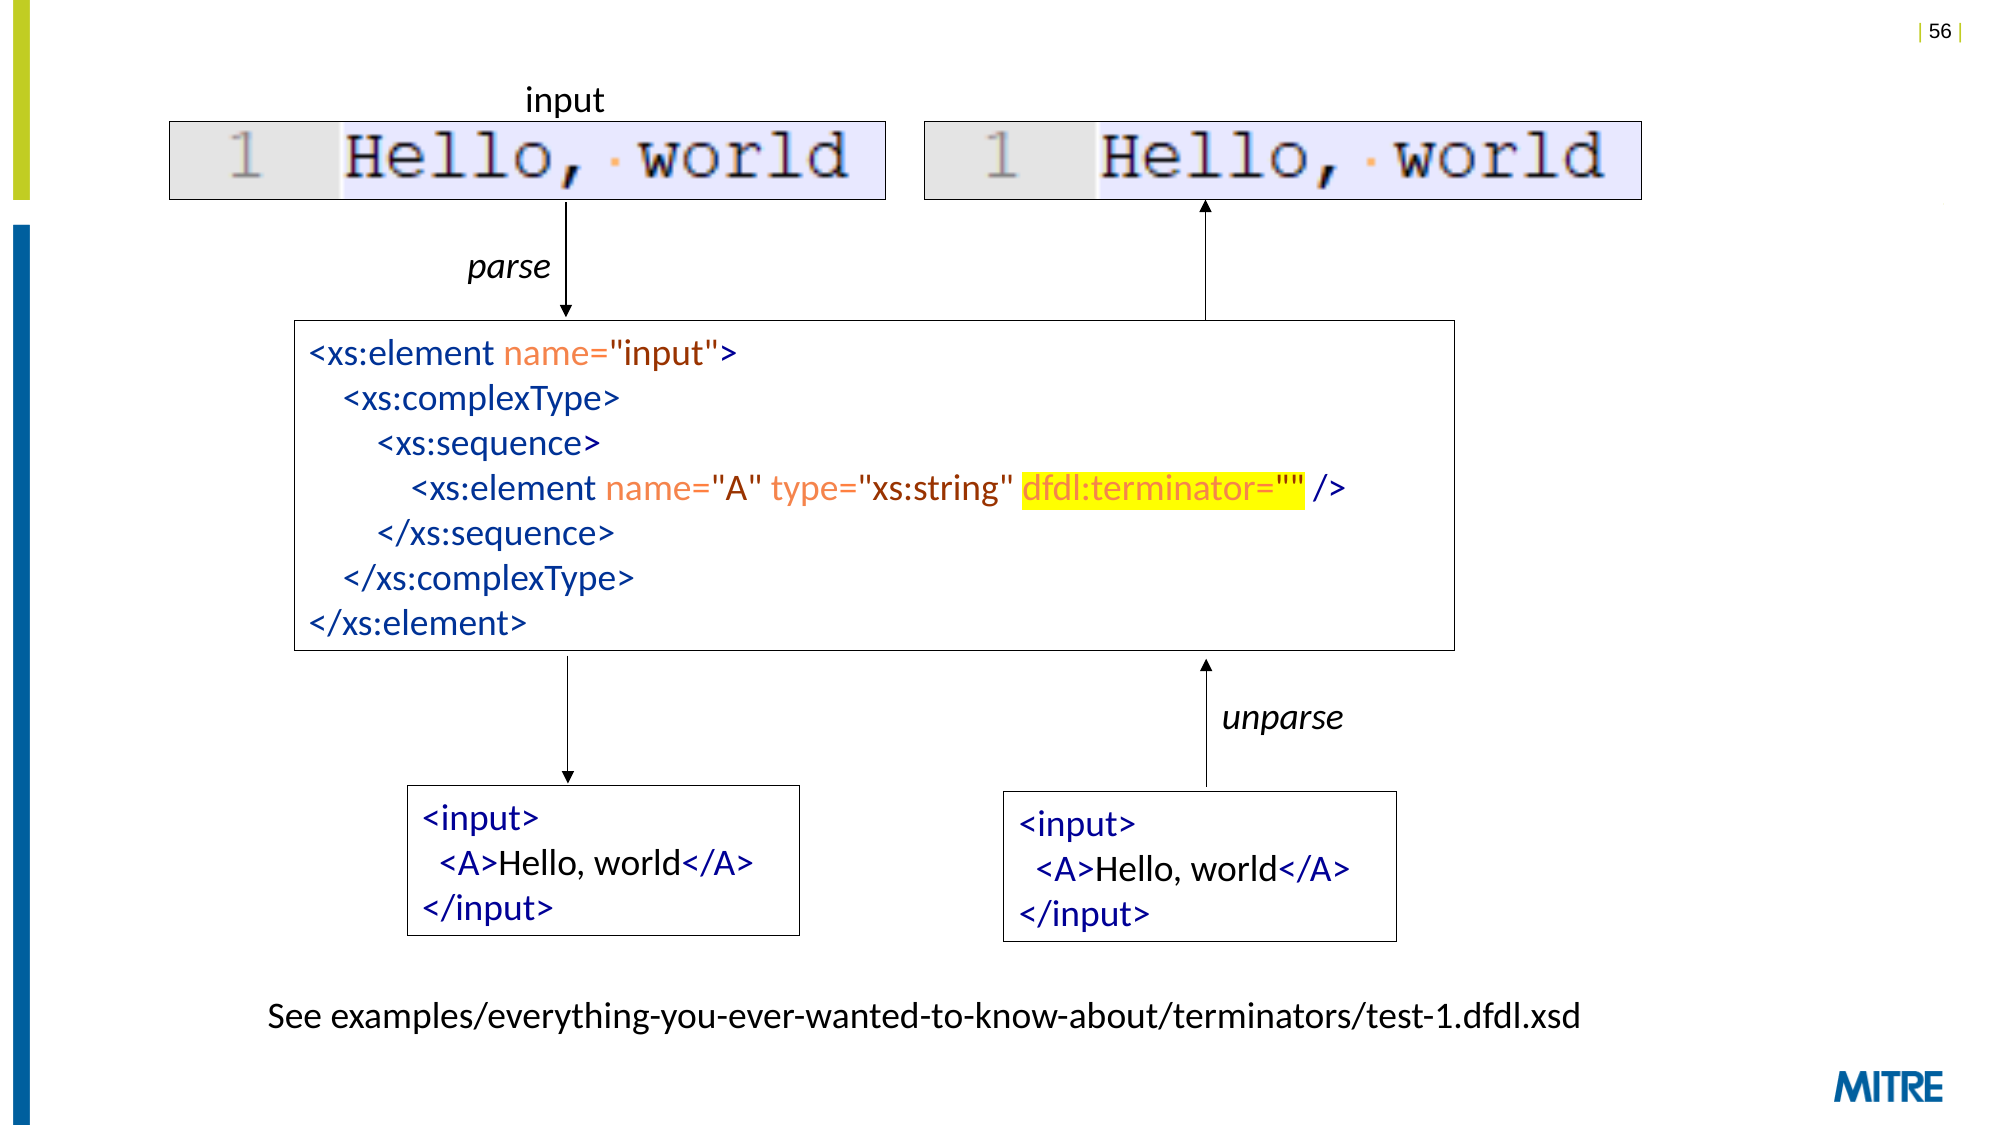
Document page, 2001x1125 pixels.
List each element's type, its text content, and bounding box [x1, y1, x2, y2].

text_box See examples/everything-you-ever-wanted-to-know-about/terminators/test-1.dfdl.xsd [252, 983, 1598, 1044]
text_box unparse [1207, 684, 1359, 745]
text_box <input> <A>Hello, world</A> </input> [407, 785, 800, 936]
text_box <input> <A>Hello, world</A> </input> [1003, 791, 1397, 942]
text_box <xs:element name="input"> <xs:complexType> <xs:sequence> <xs:element name="A" type="xs:string" dfdl:terminator="" /> </xs:sequence> </xs:complexType> </xs:element> [294, 320, 1455, 651]
picture [924, 121, 1642, 200]
picture [169, 121, 886, 200]
text_box parse [452, 233, 565, 294]
picture [1834, 1068, 1945, 1109]
text_box input [510, 67, 621, 121]
